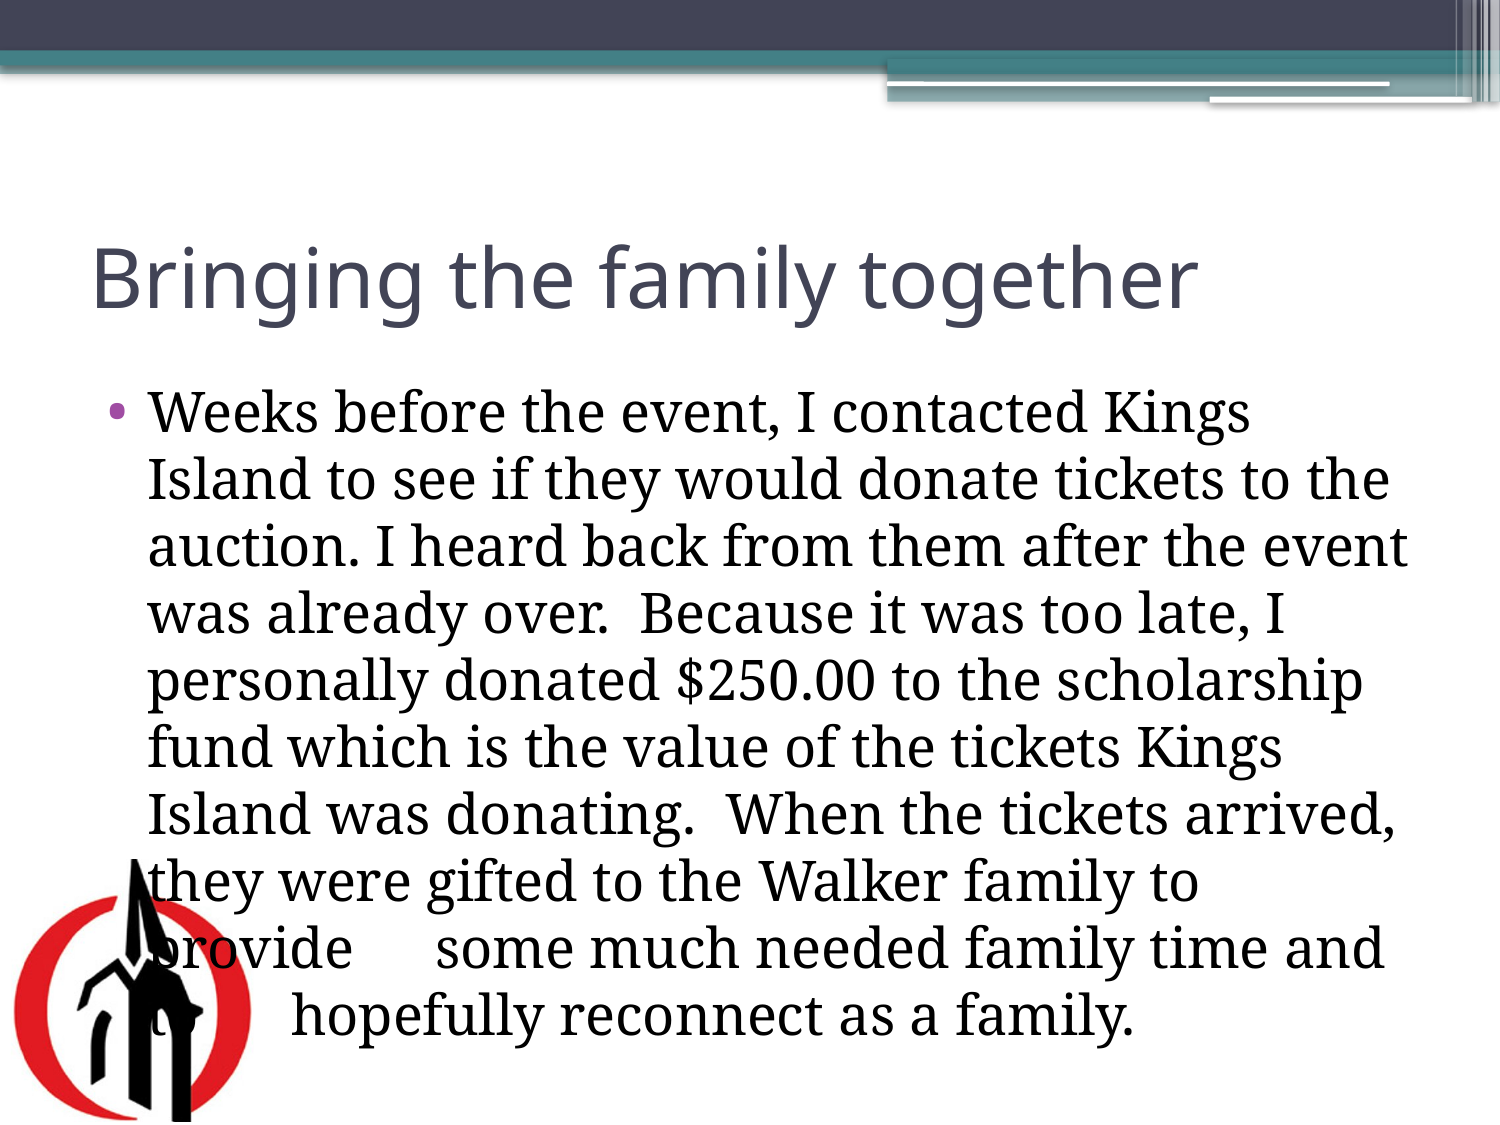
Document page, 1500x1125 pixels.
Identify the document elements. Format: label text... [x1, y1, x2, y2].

list Weeks before the event, I contacted Kings Island to see if they would donate tickets to the auction. I heard back from them after the event was already over. Because it was too late, I personally donated $250.00 to the scholarship fund which is the value of the tickets Kings Island was donating. When the tickets arrived, they were gifted to the Walker family to provide some much needed family time and to hopefully reconnect as a family. [75, 368, 1425, 1079]
picture [0, 859, 263, 1122]
title Bringing the family together [75, 187, 1425, 363]
